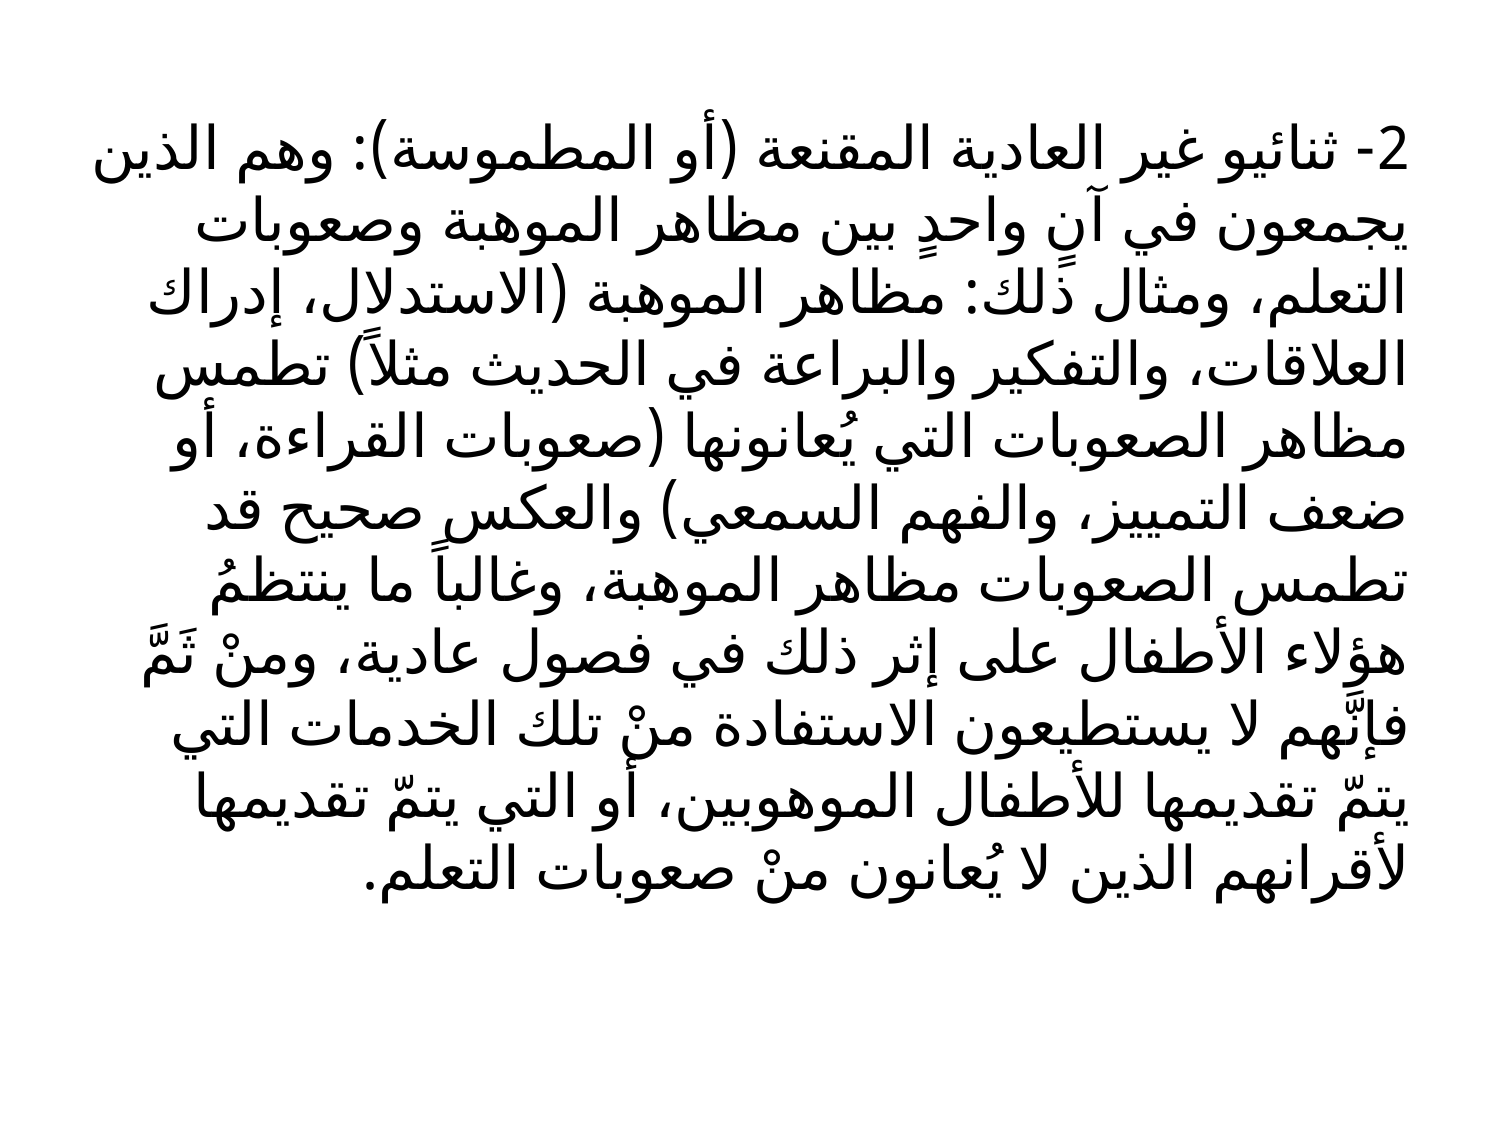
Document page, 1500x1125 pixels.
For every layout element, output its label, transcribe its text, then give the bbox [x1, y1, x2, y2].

list 2- ثنائيو غير العادية المقنعة (أو المطموسة): وهم الذين يجمعون في آنٍ واحدٍ بين مظاهر الموهبة وصعوبات التعلم، ومثال ذلك: مظاهر الموهبة (الاستدلال، إدراك العلاقات، والتفكير والبراعة في الحديث مثلاً) تطمس مظاهر الصعوبات التي يُعانونها (صعوبات القراءة، أو ضعف التمييز، والفهم السمعي) والعكس صحيح قد تطمس الصعوبات مظاهر الموهبة، وغالباً ما ينتظمُ هؤلاء الأطفال على إثر ذلك في فصول عادية، ومنْ ثَمَّ فإنَّهم لا يستطيعون الاستفادة منْ تلك الخدمات التي يتمّ تقديمها للأطفال الموهوبين، أو التي يتمّ تقديمها لأقرانهم الذين لا يُعانون منْ صعوبات التعلم. [75, 101, 1425, 1005]
